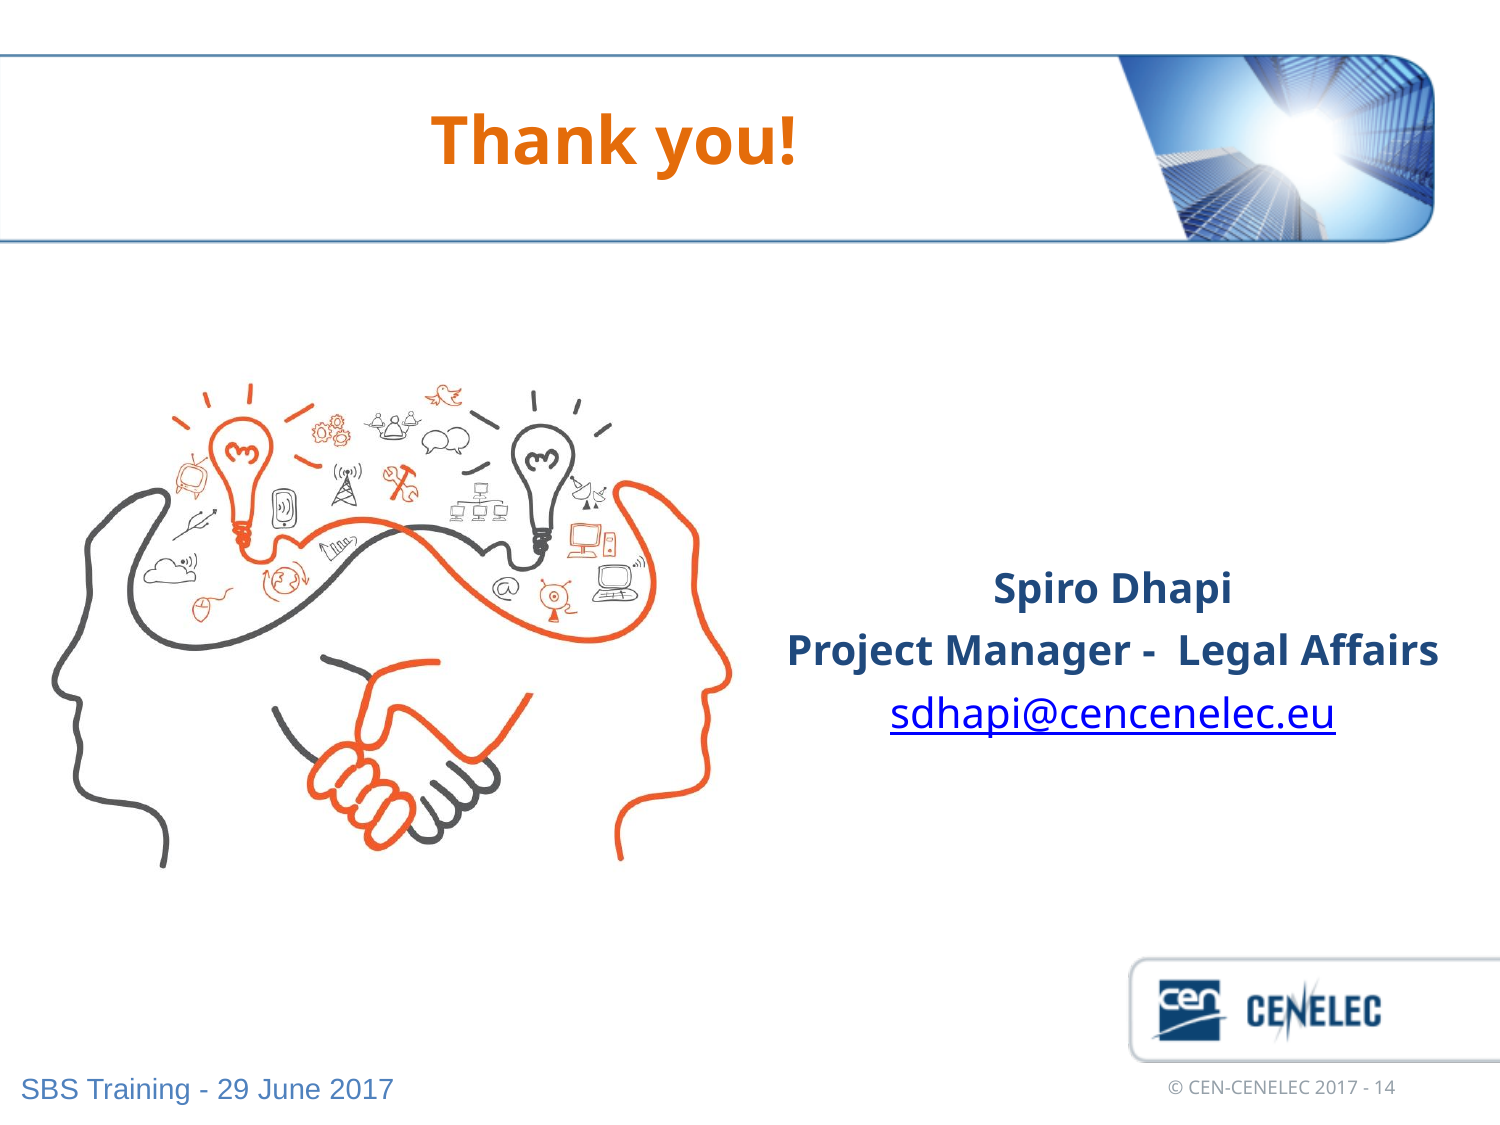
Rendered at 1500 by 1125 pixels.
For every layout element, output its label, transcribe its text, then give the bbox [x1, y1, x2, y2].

text_box Spiro Dhapi Project Manager - Legal Affairs sdhapi@cencenelec.eu [756, 491, 1500, 896]
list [9, 361, 752, 919]
text_box Thank you! [265, 89, 963, 220]
picture [0, 54, 1435, 244]
picture [1113, 940, 1500, 1074]
